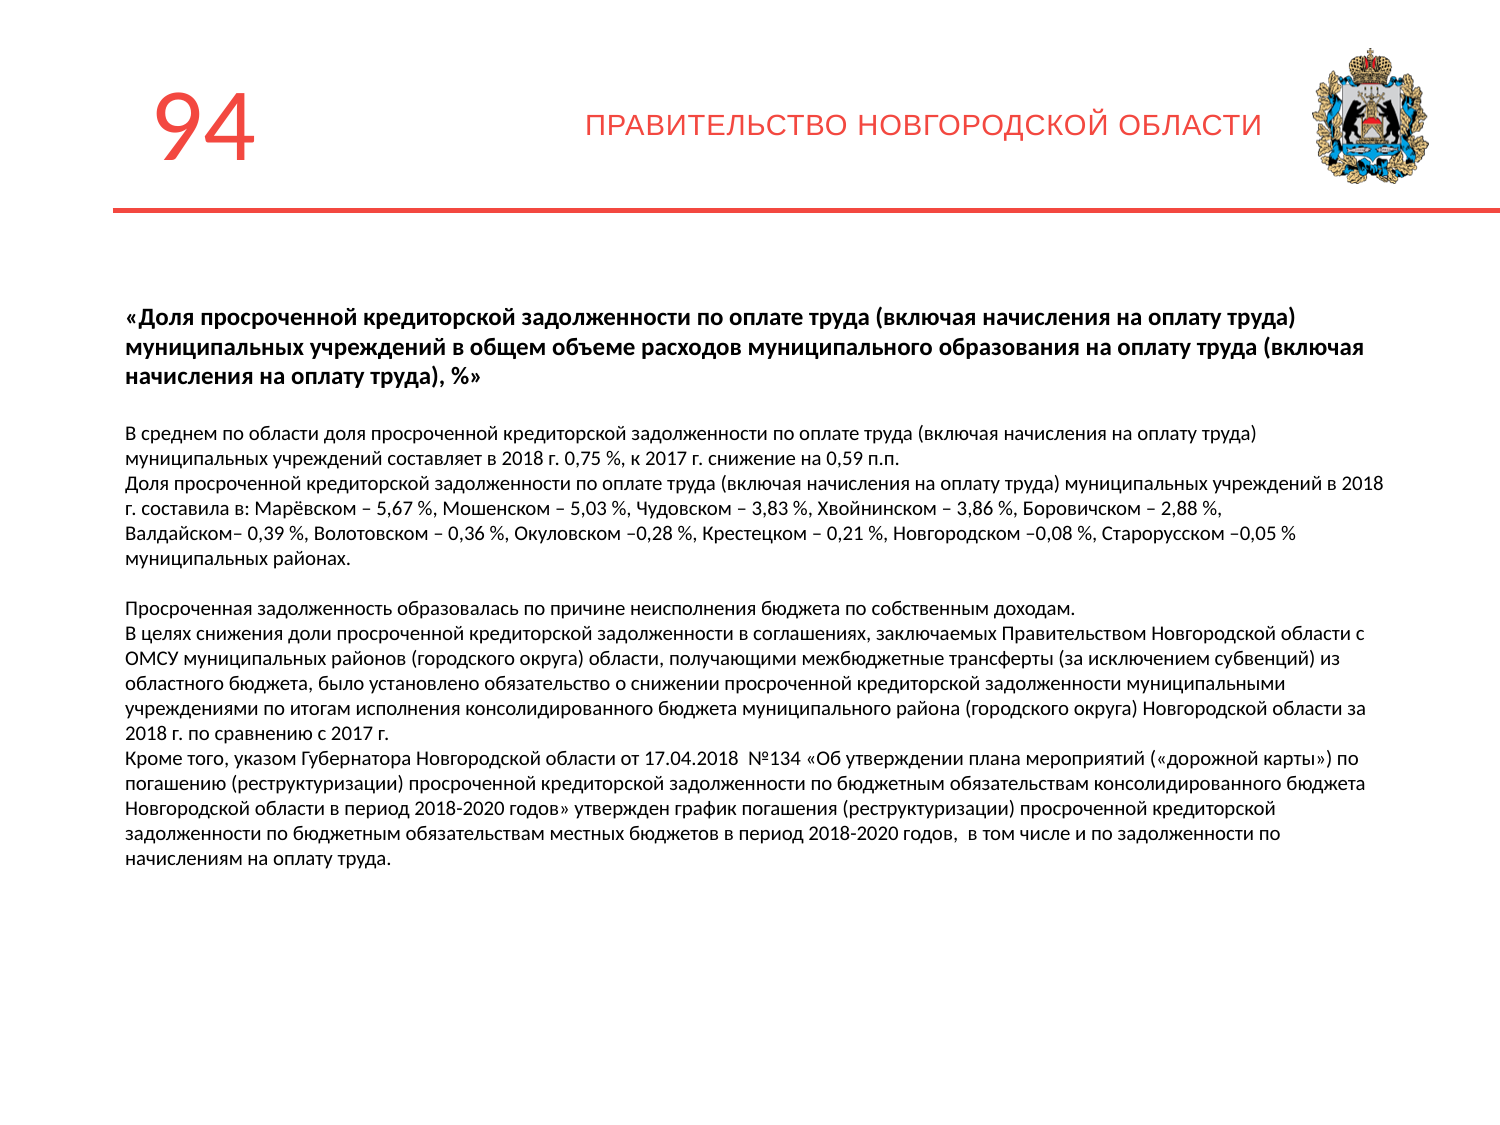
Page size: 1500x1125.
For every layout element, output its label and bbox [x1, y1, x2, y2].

picture [1311, 48, 1429, 184]
text_box [570, 102, 1311, 147]
text_box [135, 48, 272, 189]
text_box [110, 292, 1405, 902]
